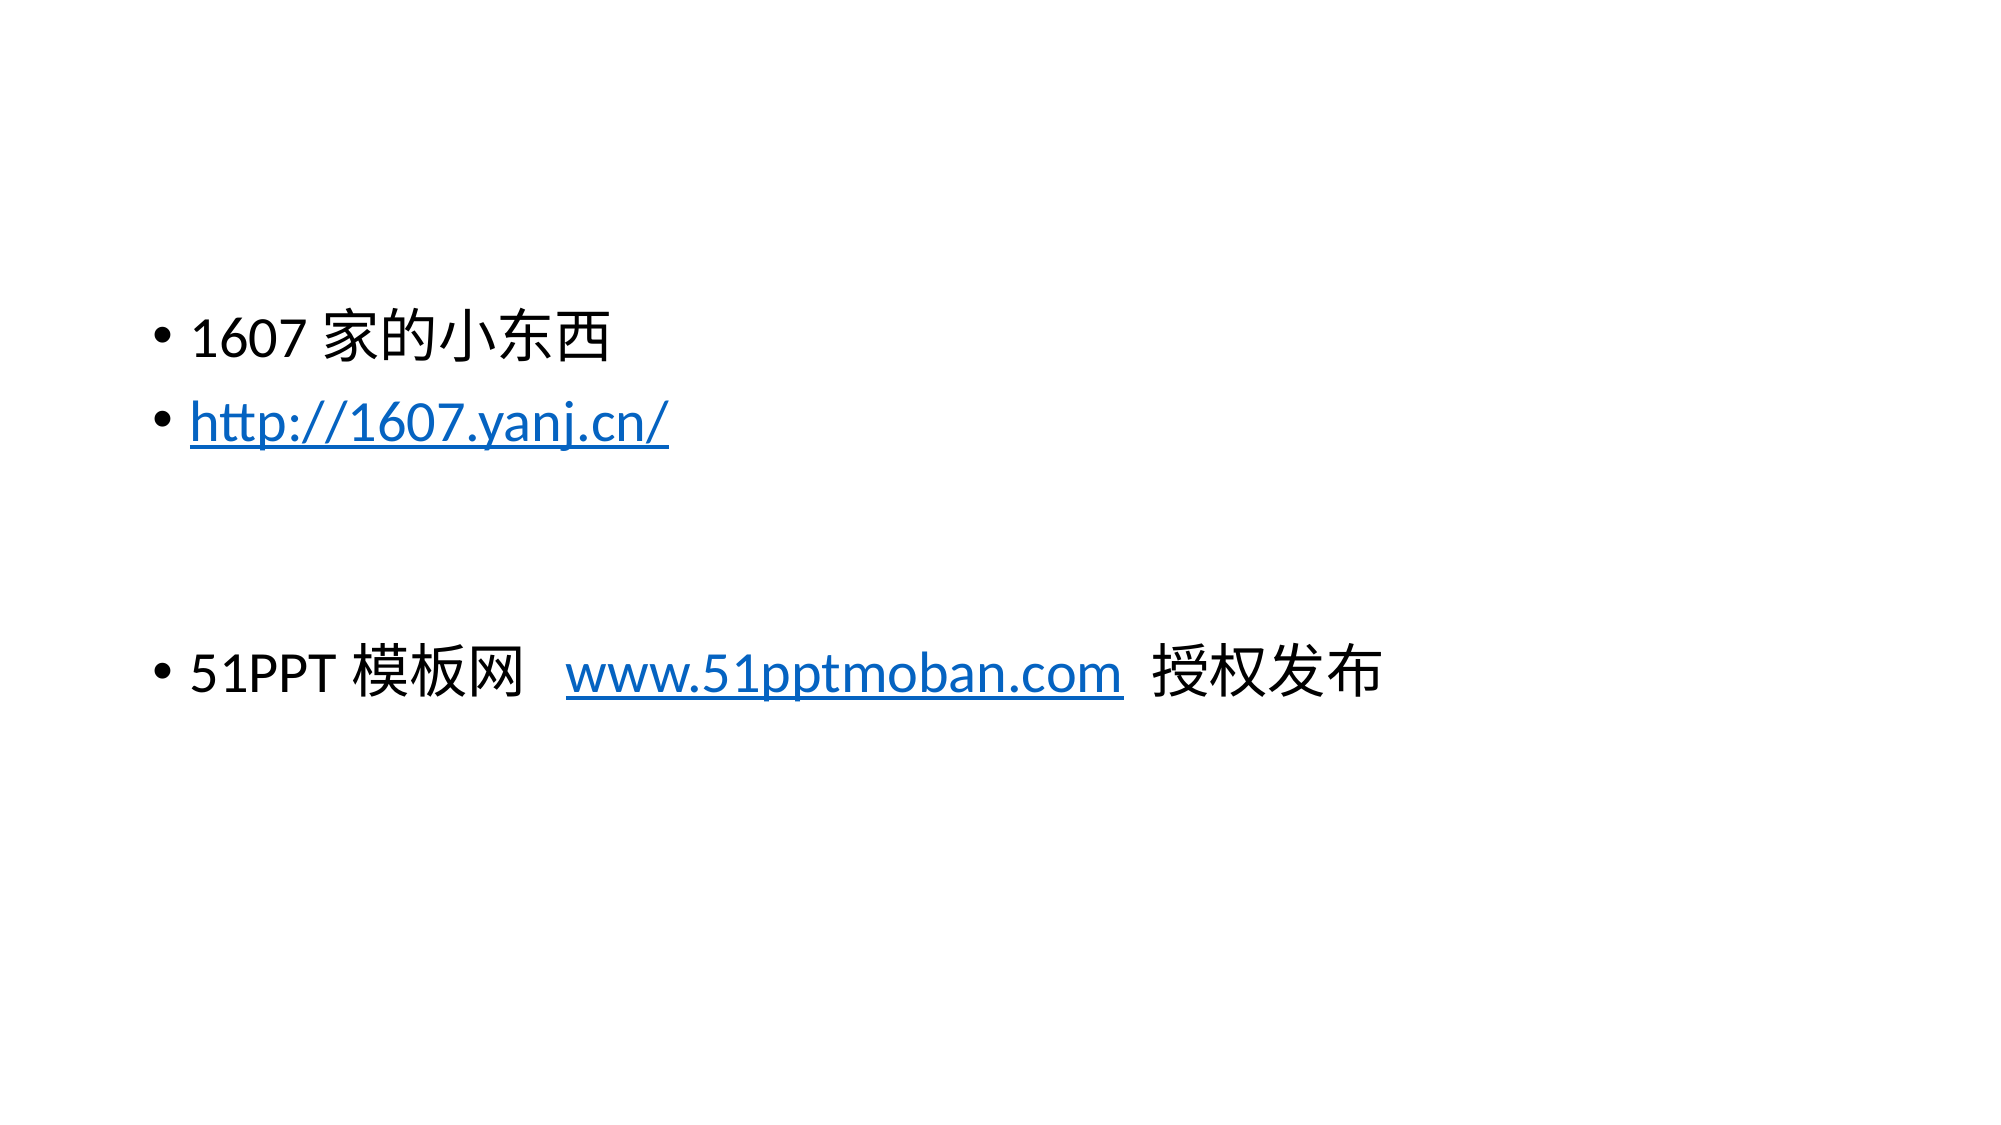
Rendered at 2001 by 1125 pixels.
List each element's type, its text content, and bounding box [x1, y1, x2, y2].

list 1607家的小东西 http://1607.yanj.cn/ 51PPT模板网 www.51pptmoban.com 授权发布 [137, 299, 1863, 1014]
